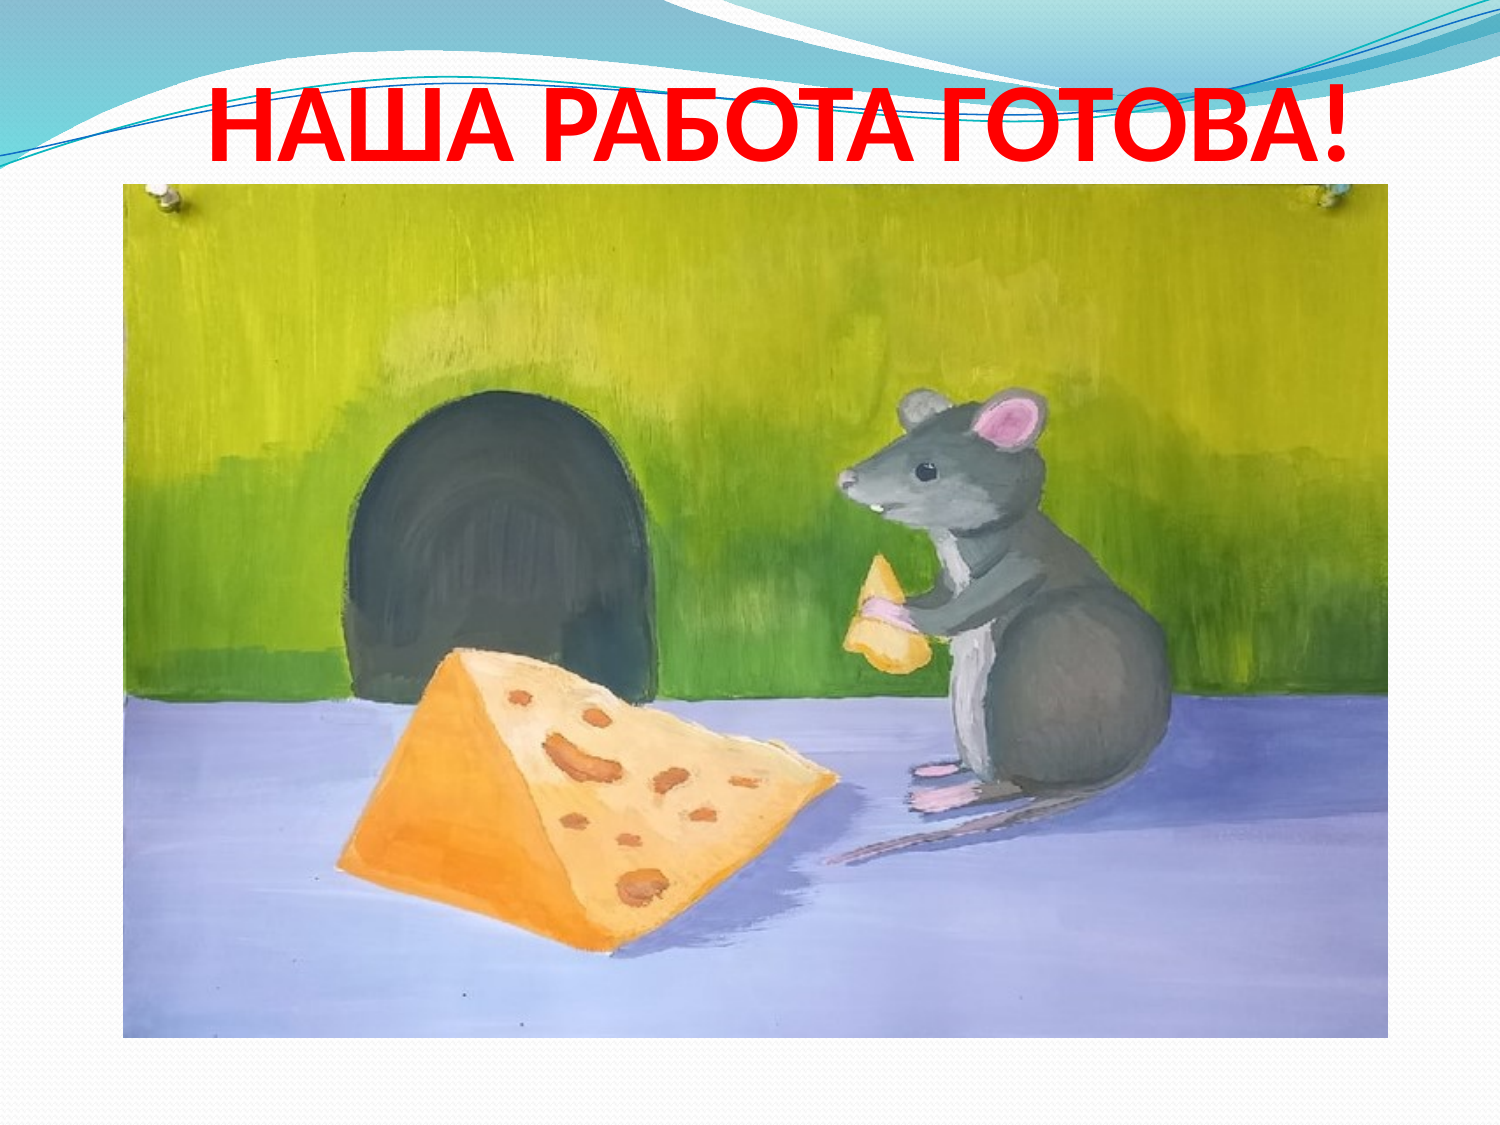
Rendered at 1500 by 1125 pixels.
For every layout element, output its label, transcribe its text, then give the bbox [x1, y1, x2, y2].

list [123, 184, 1389, 1038]
title НАША РАБОТА ГОТОВА! [206, 78, 1425, 185]
